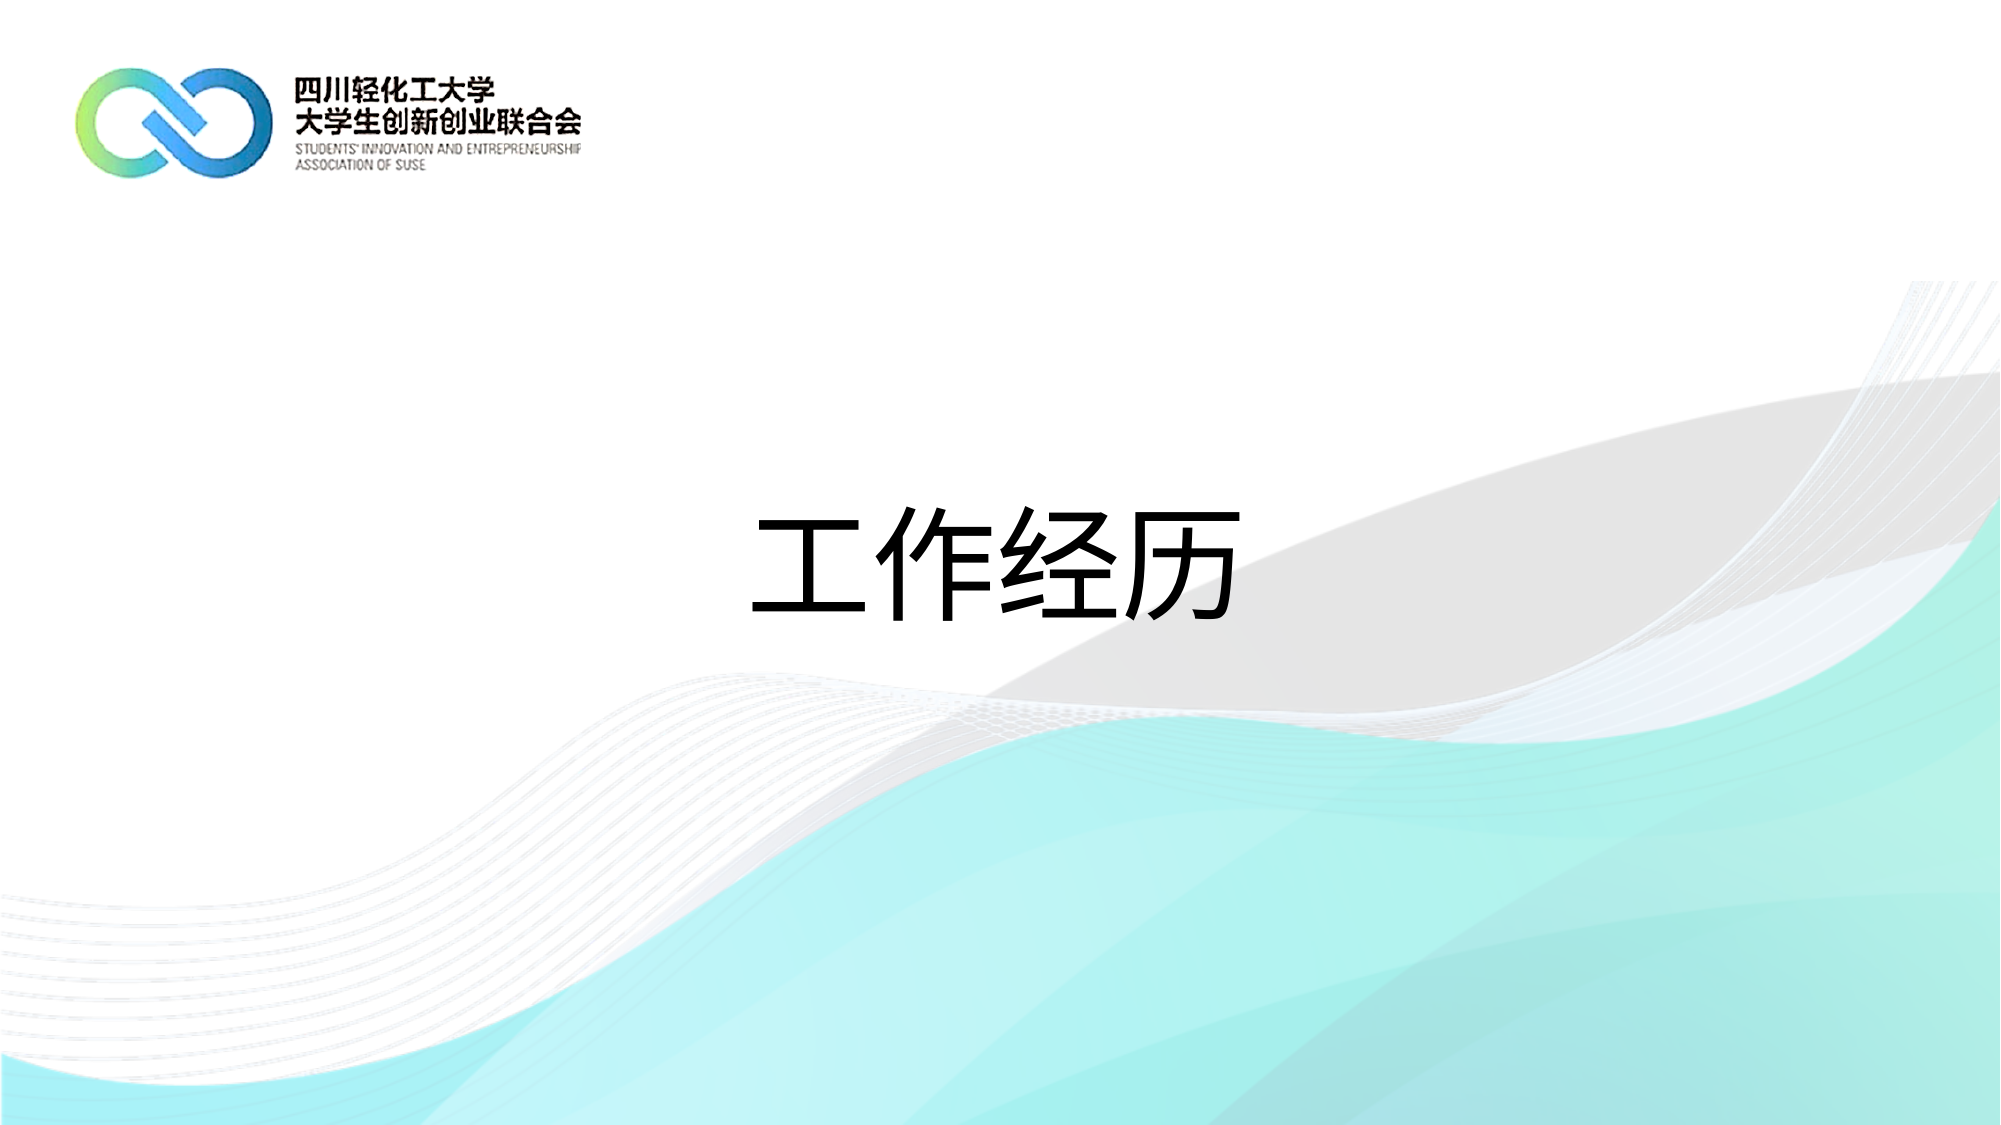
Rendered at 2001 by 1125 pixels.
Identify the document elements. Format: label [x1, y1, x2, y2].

picture [63, 0, 1422, 1125]
